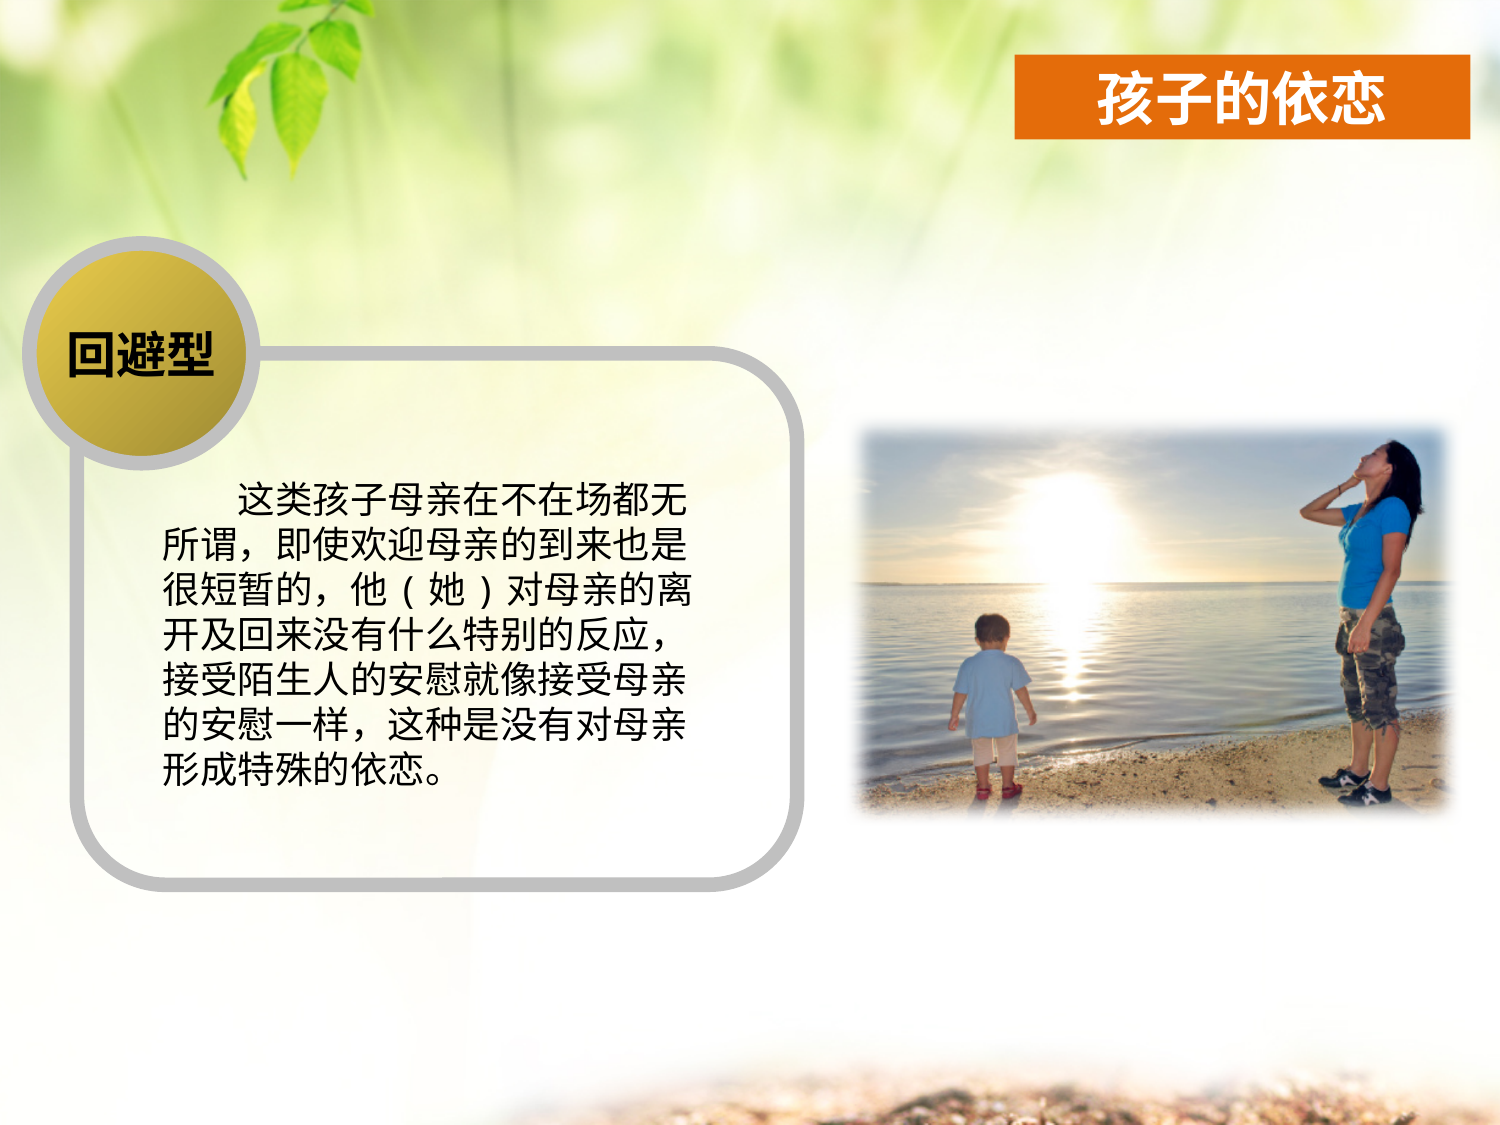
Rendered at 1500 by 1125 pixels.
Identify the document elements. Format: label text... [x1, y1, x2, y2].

text_box 这类孩子母亲在不在场都无所谓，即使欢迎母亲的到来也是很短暂的，他(她)对母亲的离开及回来没有什么特别的反应，接受陌生人的安慰就像接受母亲的安慰一样，这种是没有对母亲形成特殊的依恋。 [148, 468, 727, 799]
text_box 回避型 [29, 243, 254, 464]
text_box 孩子的依恋 [1014, 54, 1471, 140]
text_box [76, 353, 798, 885]
picture [0, 0, 1500, 1125]
